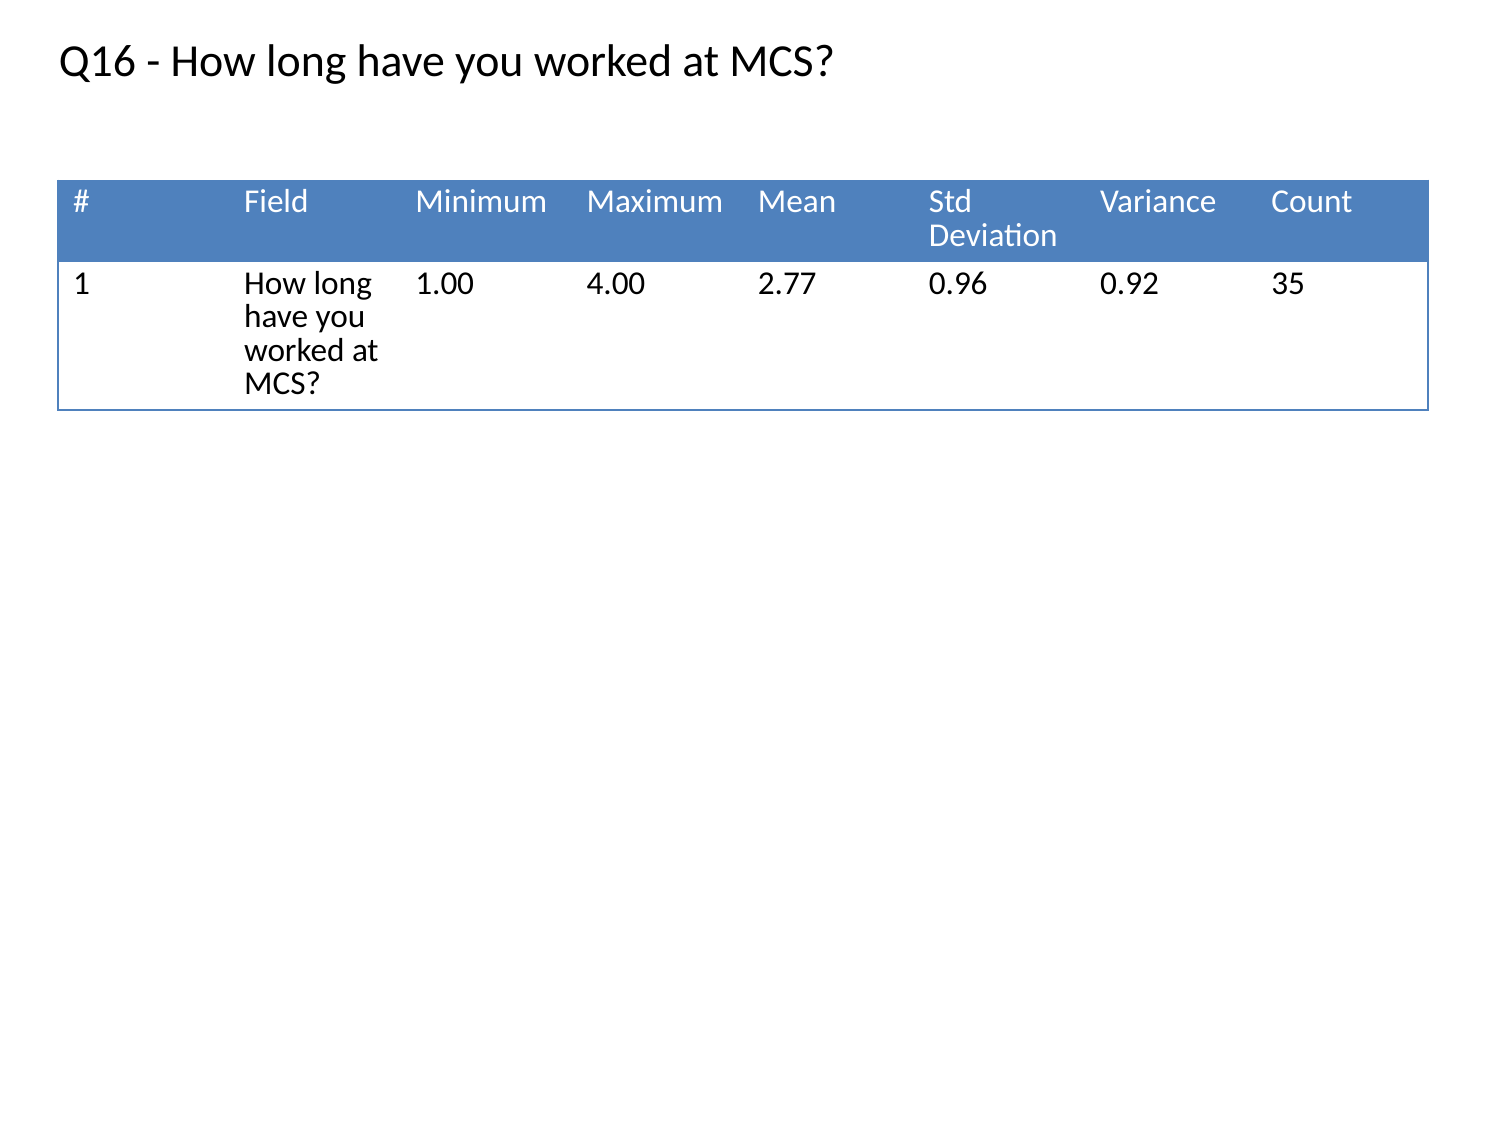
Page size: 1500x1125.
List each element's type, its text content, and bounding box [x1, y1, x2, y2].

table_cell 2.77 [743, 262, 914, 409]
table_header Variance [1085, 181, 1256, 262]
text_box Q16 - How long have you worked at MCS? [44, 22, 1395, 84]
table_header Minimum [400, 181, 572, 262]
table_header Field [229, 181, 400, 262]
table_cell 0.96 [914, 262, 1085, 409]
table_cell 1 [59, 262, 229, 409]
table_header Std Deviation [914, 181, 1085, 262]
table_header # [59, 181, 229, 262]
table_header Maximum [572, 181, 743, 262]
table_cell 4.00 [572, 262, 743, 409]
table_cell 1.00 [400, 262, 572, 409]
table_cell 0.92 [1085, 262, 1256, 409]
table_header Mean [743, 181, 914, 262]
table_header Count [1256, 181, 1427, 262]
table_cell How long have you worked at MCS? [229, 262, 400, 409]
table_cell 35 [1256, 262, 1427, 409]
